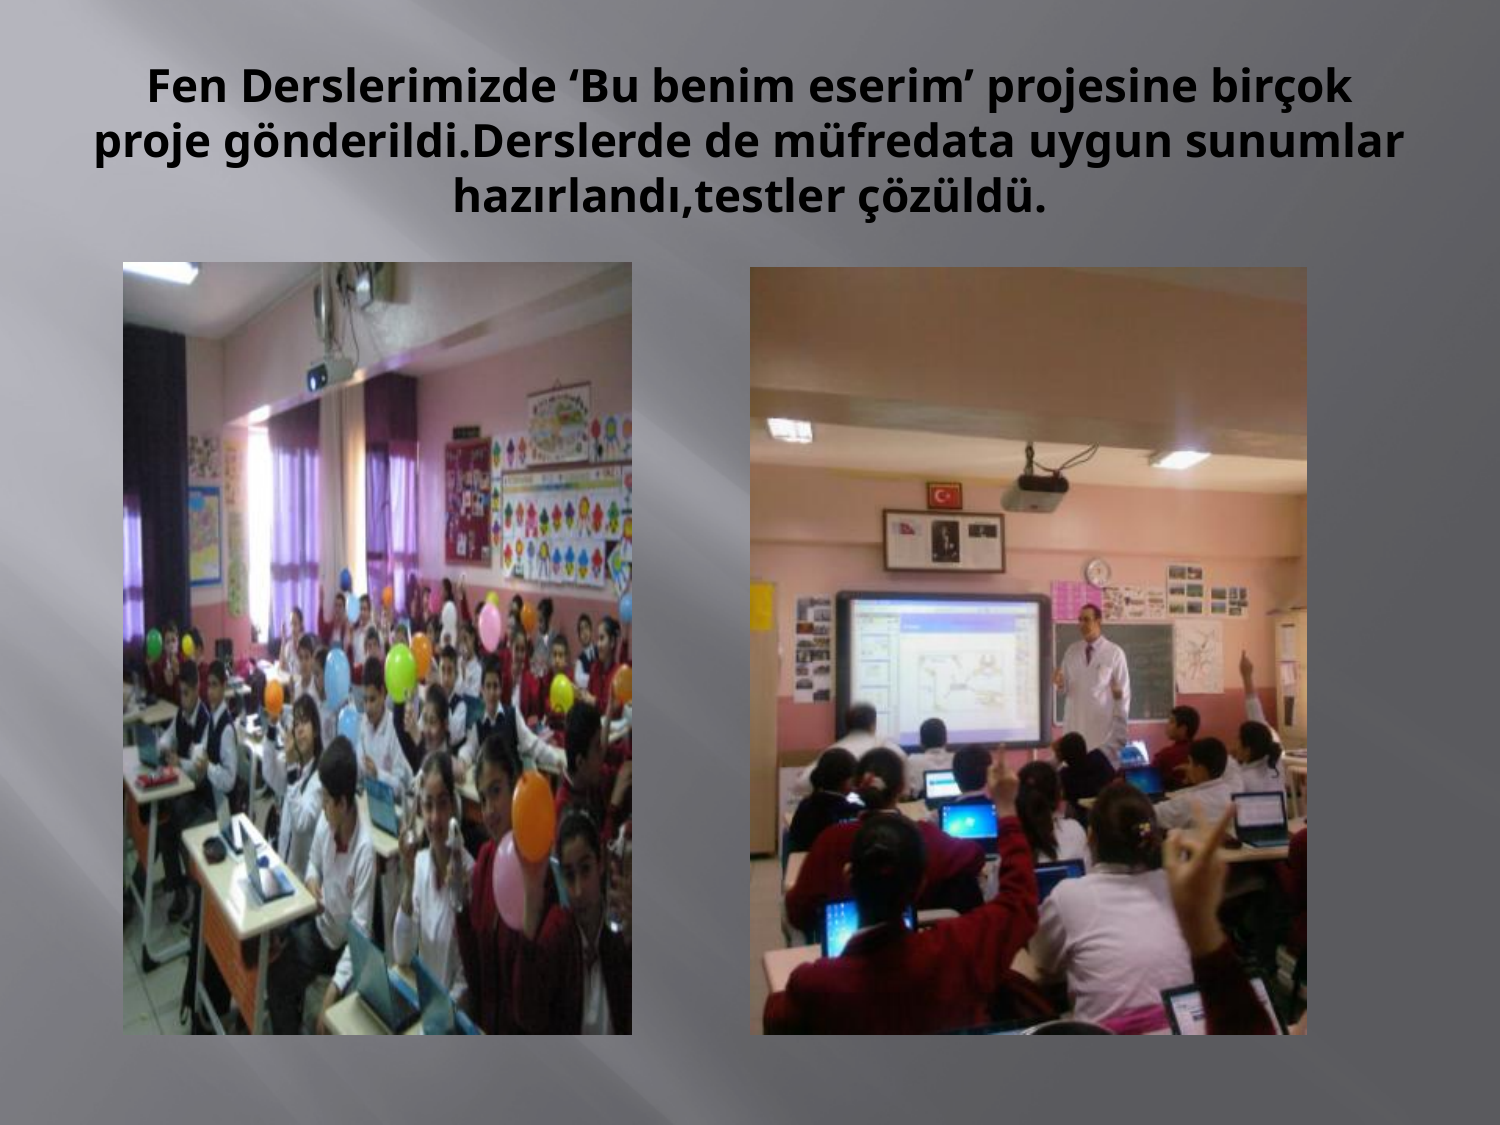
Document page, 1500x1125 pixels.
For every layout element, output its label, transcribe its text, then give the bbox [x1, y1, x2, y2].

picture [749, 266, 1307, 1036]
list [123, 262, 633, 1036]
title Fen Derslerimizde ‘Bu benim eserim’ projesine birçok proje gönderildi.Derslerde de müfredata uygun sunumlar hazırlandı,testler çözüldü. [75, 45, 1425, 233]
